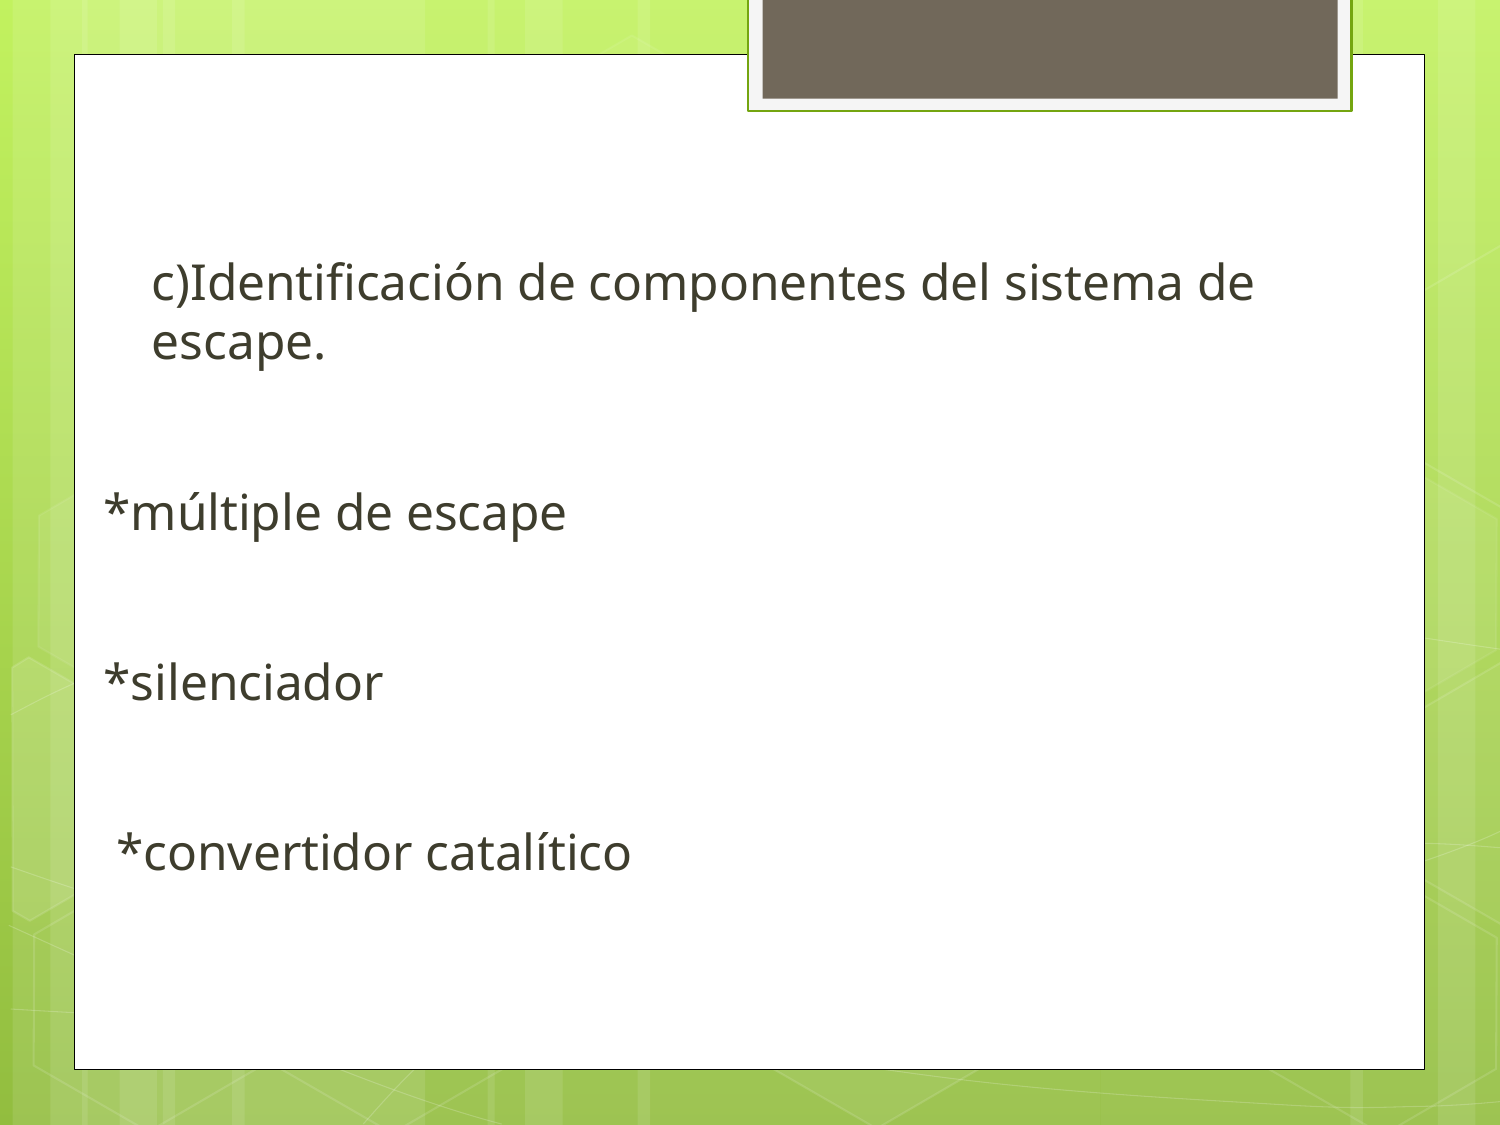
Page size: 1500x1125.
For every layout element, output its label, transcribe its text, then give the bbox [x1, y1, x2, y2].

list c)Identificación de componentes del sistema de escape. *múltiple de escape *silenciador *convertidor catalítico [76, 243, 1427, 1047]
